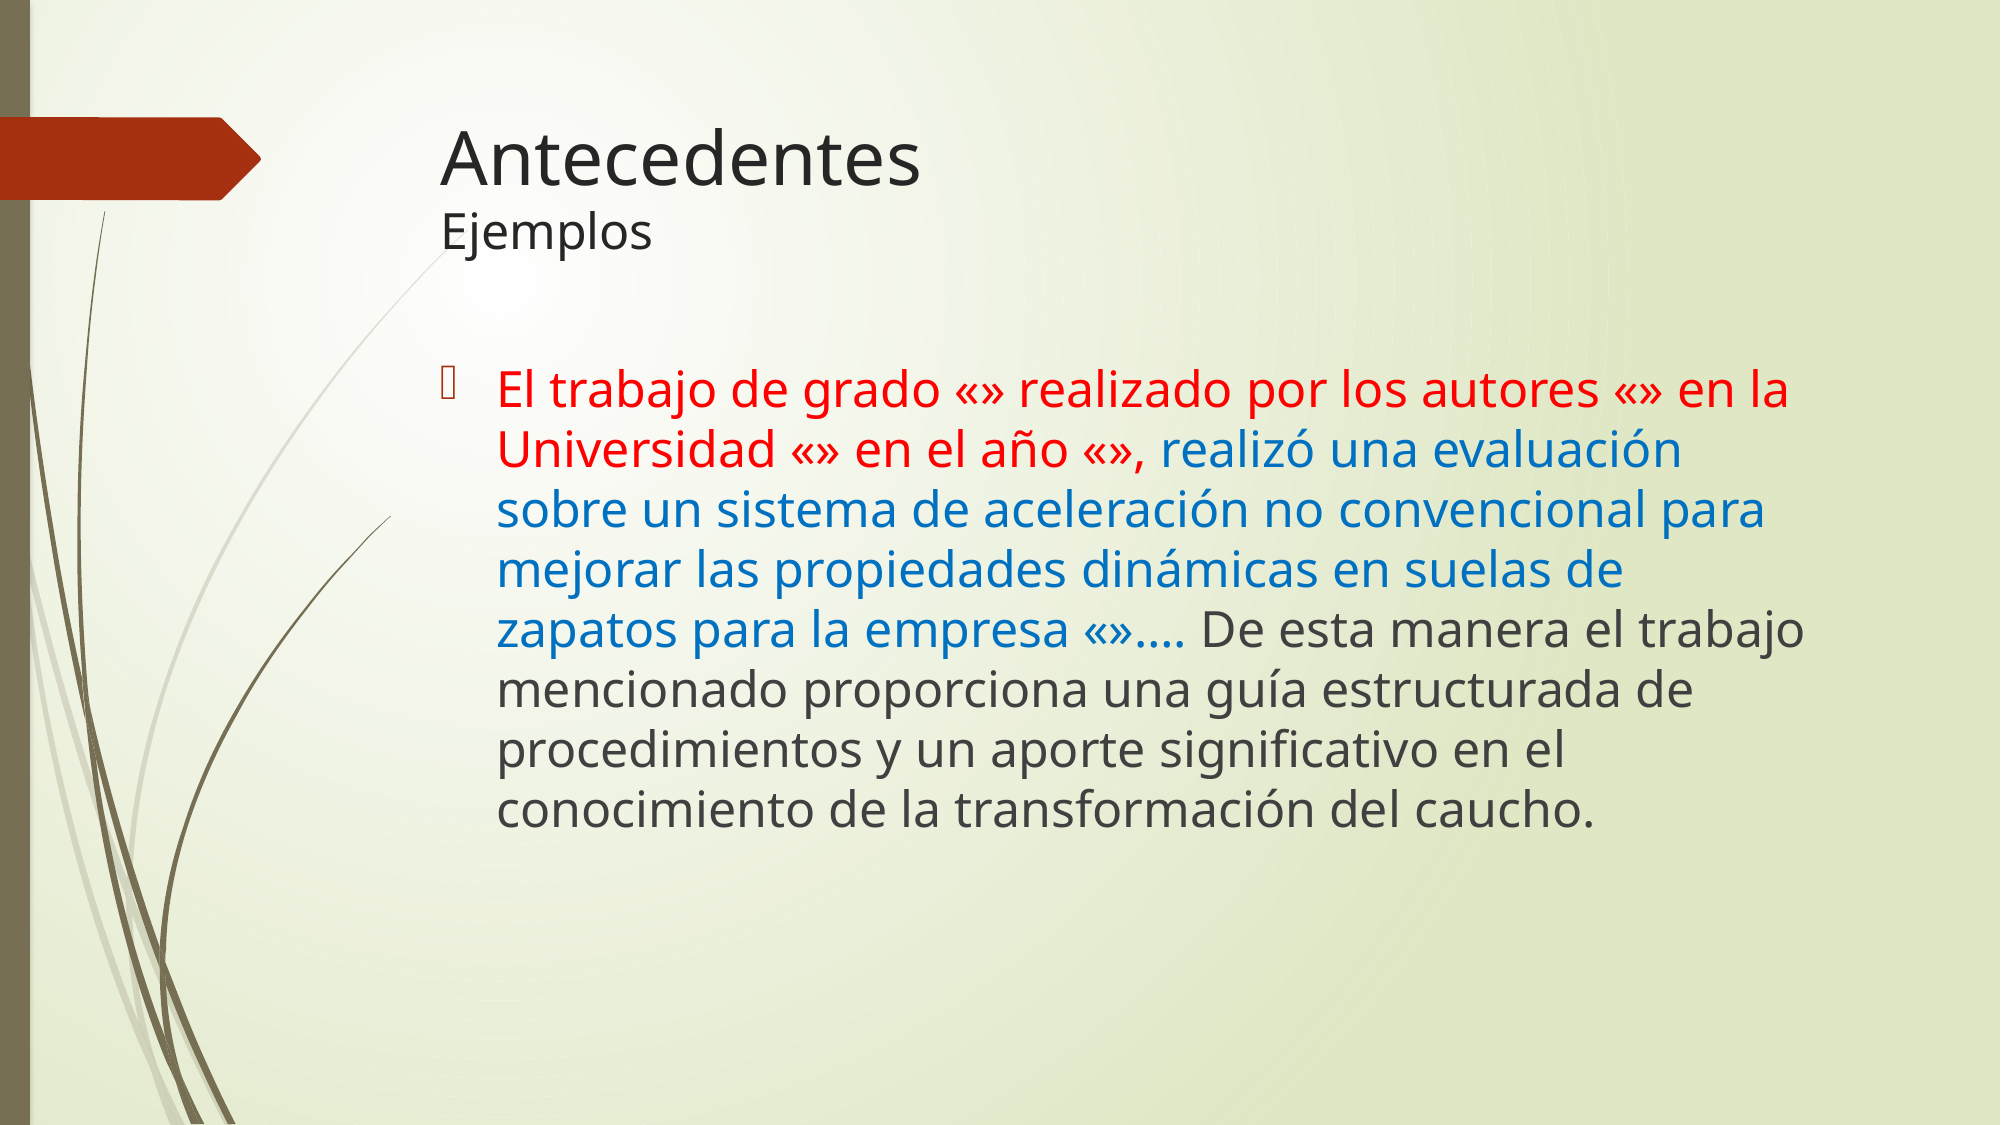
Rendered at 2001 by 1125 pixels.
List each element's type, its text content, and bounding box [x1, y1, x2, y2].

title Antecedentes Ejemplos [425, 102, 1888, 313]
list El trabajo de grado «» realizado por los autores «» en la Universidad «» en el año «», realizó una evaluación sobre un sistema de aceleración no convencional para mejorar las propiedades dinámicas en suelas de zapatos para la empresa «»…. De esta manera el trabajo mencionado proporciona una guía estructurada de procedimientos y un aporte significativo en el conocimiento de la transformación del caucho. [424, 350, 1888, 970]
